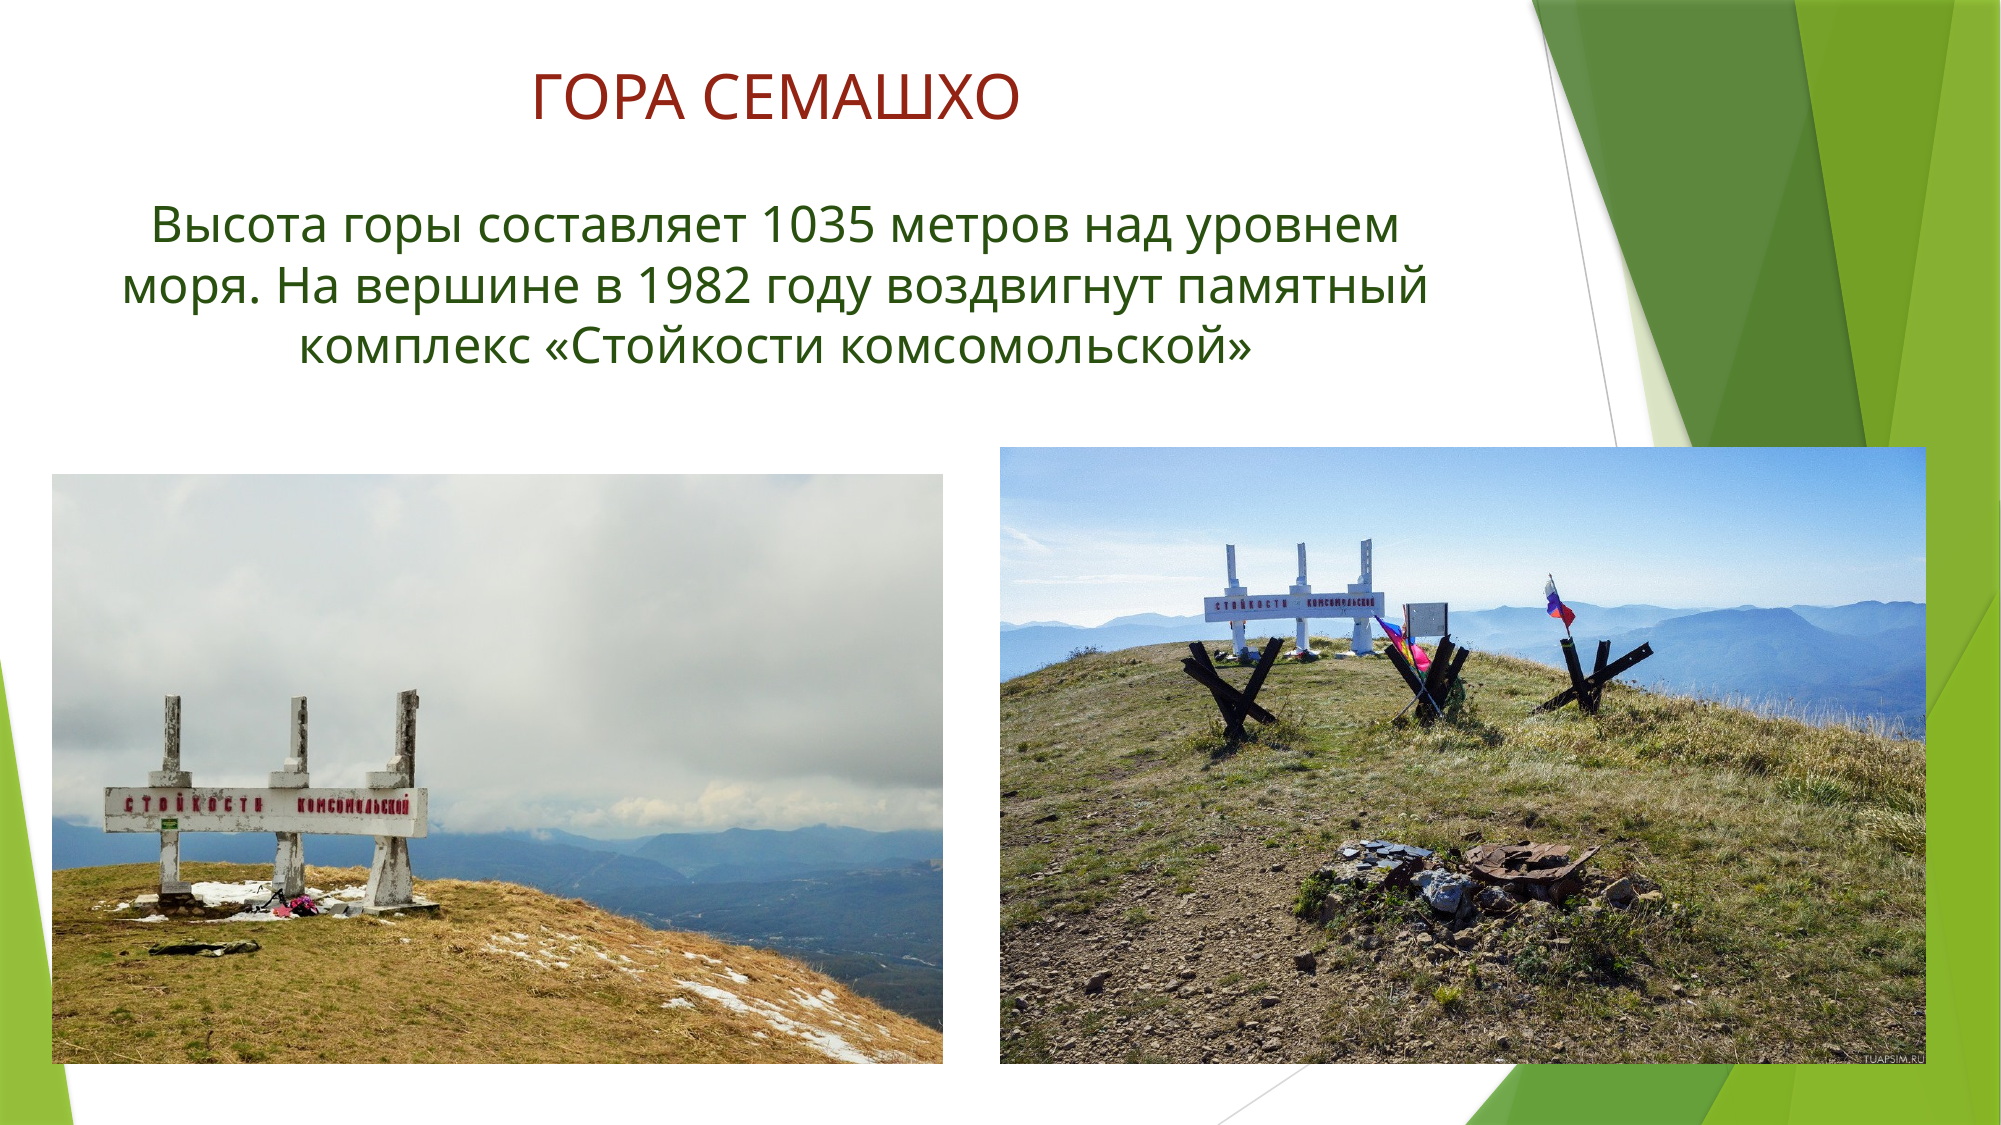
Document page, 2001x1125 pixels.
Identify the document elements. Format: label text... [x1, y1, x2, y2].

title ГОРА СЕМАШХО Высота горы составляет 1035 метров над уровнем моря. На вершине в 1982 году воздвигнут памятный комплекс «Стойкости комсомольской» [71, 49, 1482, 385]
picture [51, 473, 944, 1064]
picture [999, 446, 1926, 1064]
